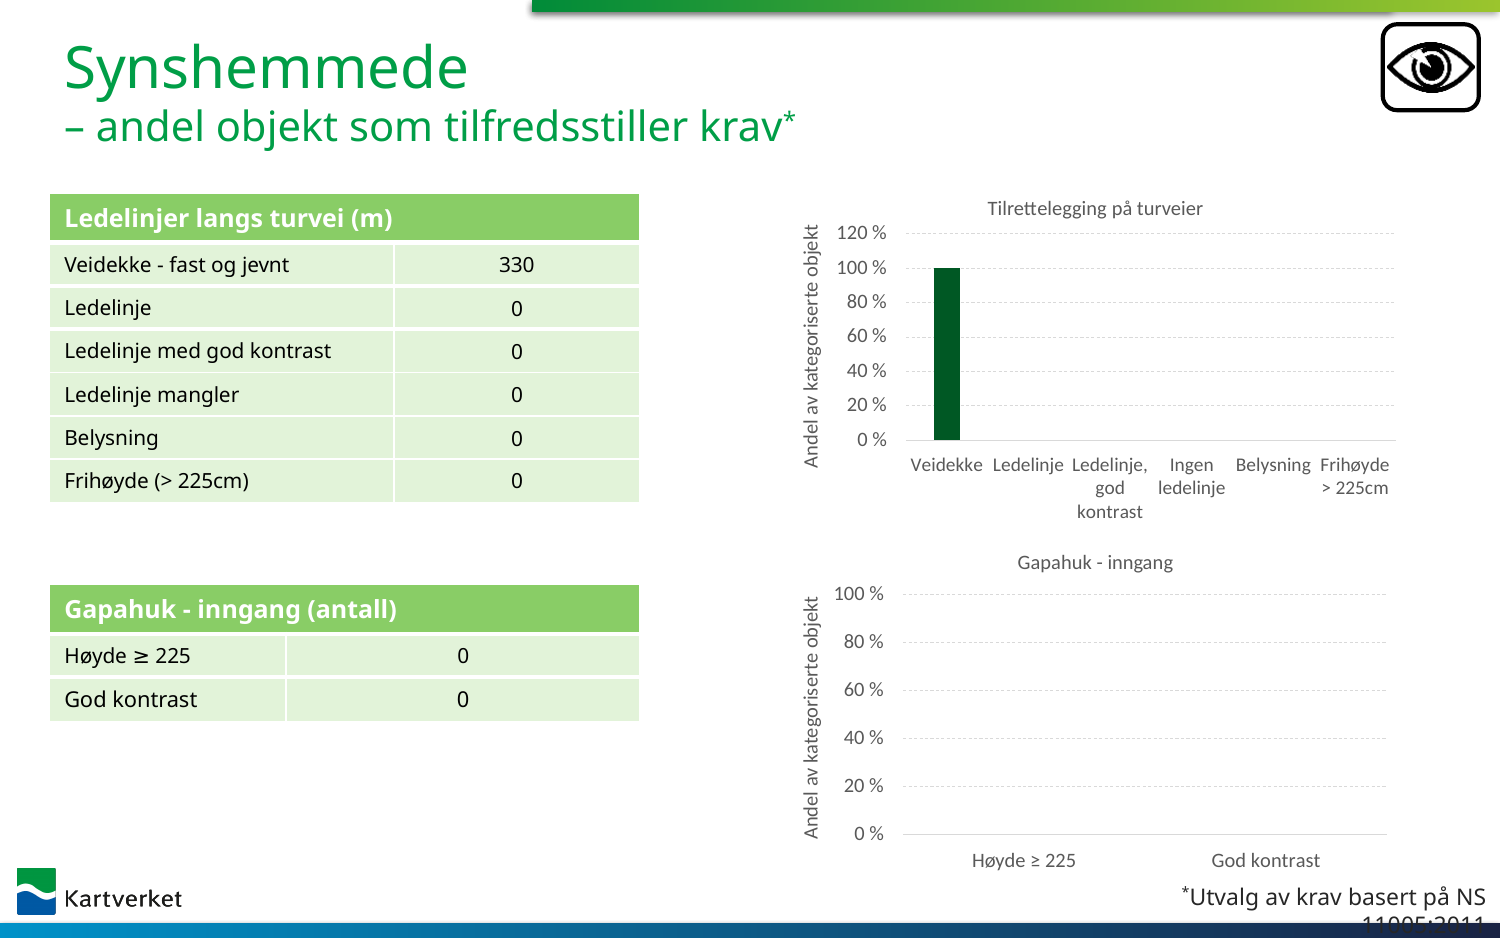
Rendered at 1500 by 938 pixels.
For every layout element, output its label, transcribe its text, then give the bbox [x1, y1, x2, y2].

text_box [1382, 24, 1480, 111]
table_cell Ledelinje med god kontrast [50, 331, 393, 372]
table_cell 0 [395, 373, 639, 415]
table_cell Ledelinje mangler [50, 373, 393, 415]
picture [791, 187, 1400, 526]
text_box Synshemmede – andel objekt som tilfredsstiller krav* [49, 24, 1431, 158]
table_header Ledelinjer langs turvei (m) [50, 194, 639, 240]
table_cell 0 [395, 331, 639, 372]
table_cell 0 [395, 460, 639, 502]
table_cell 330 [395, 245, 639, 284]
table_cell Frihøyde (> 225cm) [50, 460, 393, 502]
table_cell Veidekke - fast og jevnt [50, 245, 393, 284]
table_cell Ledelinje [50, 288, 393, 327]
table_cell 0 [287, 679, 639, 721]
table_cell God kontrast [50, 679, 285, 721]
table_header Gapahuk - inngang (antall) [50, 585, 639, 632]
table_cell 0 [395, 288, 639, 327]
text_box *Utvalg av krav basert på NS 11005:2011 [1068, 873, 1500, 938]
table_cell 0 [287, 636, 639, 675]
picture [791, 541, 1400, 880]
table_cell 0 [395, 417, 639, 458]
table_cell Belysning [50, 417, 393, 458]
table_cell Høyde ≥ 225 [50, 636, 285, 675]
